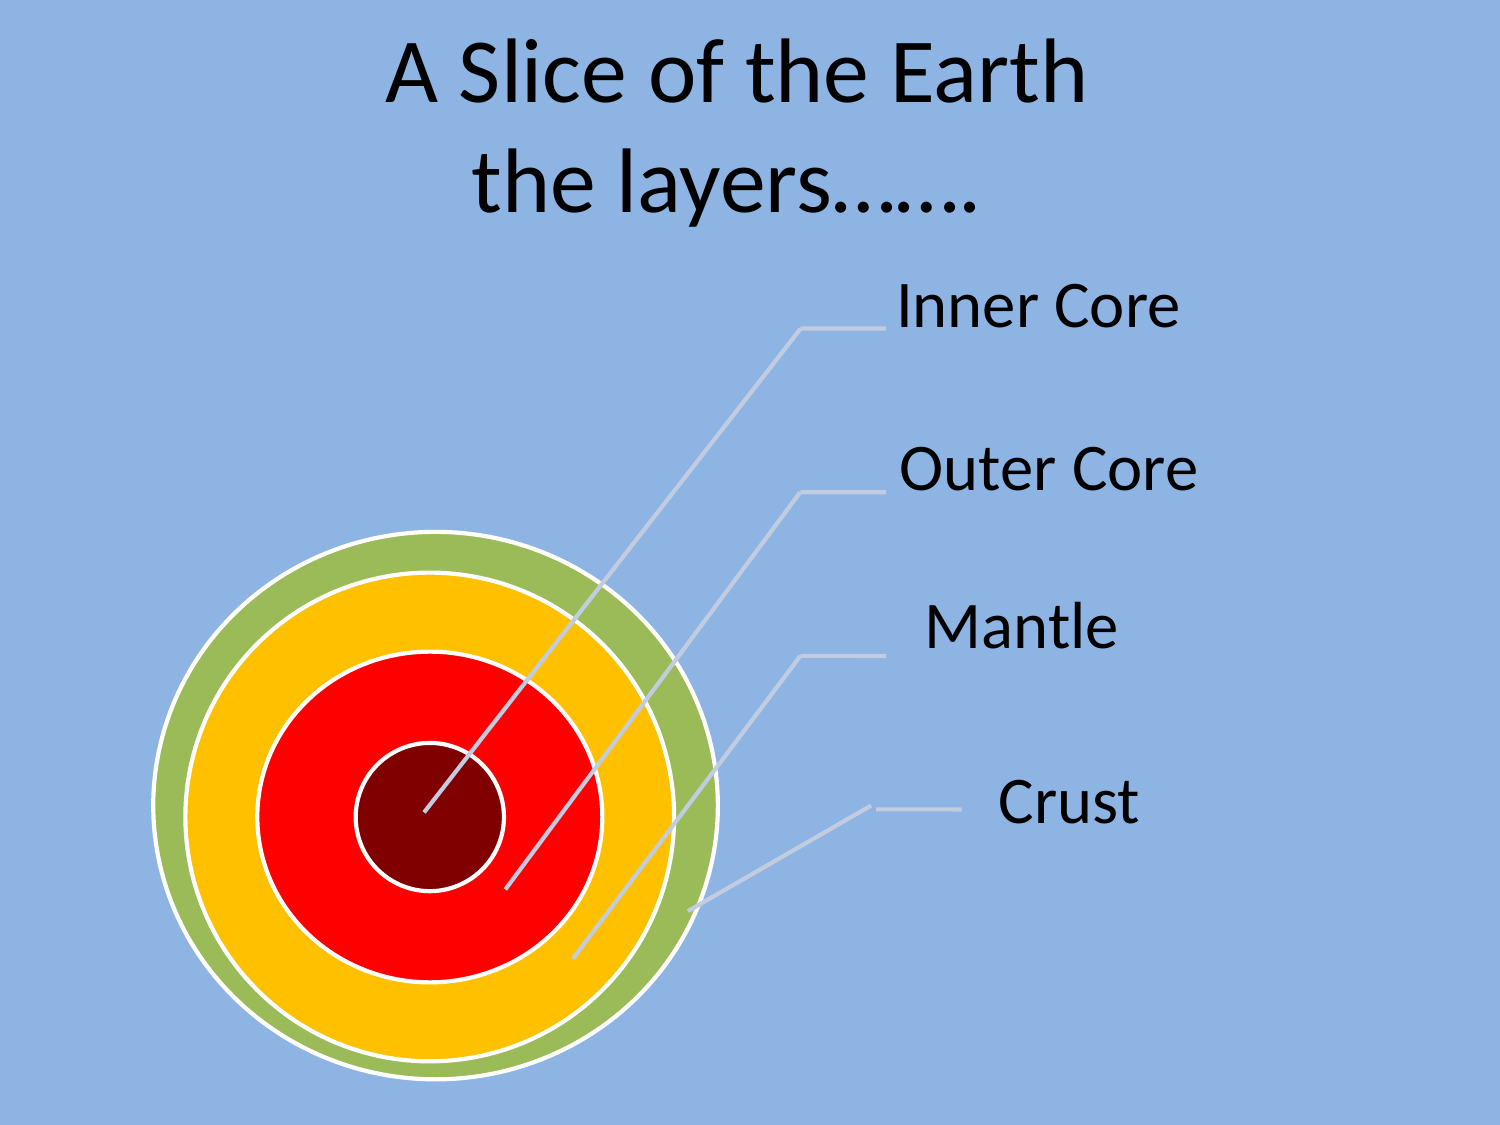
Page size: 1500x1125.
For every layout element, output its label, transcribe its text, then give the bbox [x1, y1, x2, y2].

title A Slice of the Earth the layers……. [99, 0, 1375, 210]
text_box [0, 212, 1500, 1125]
